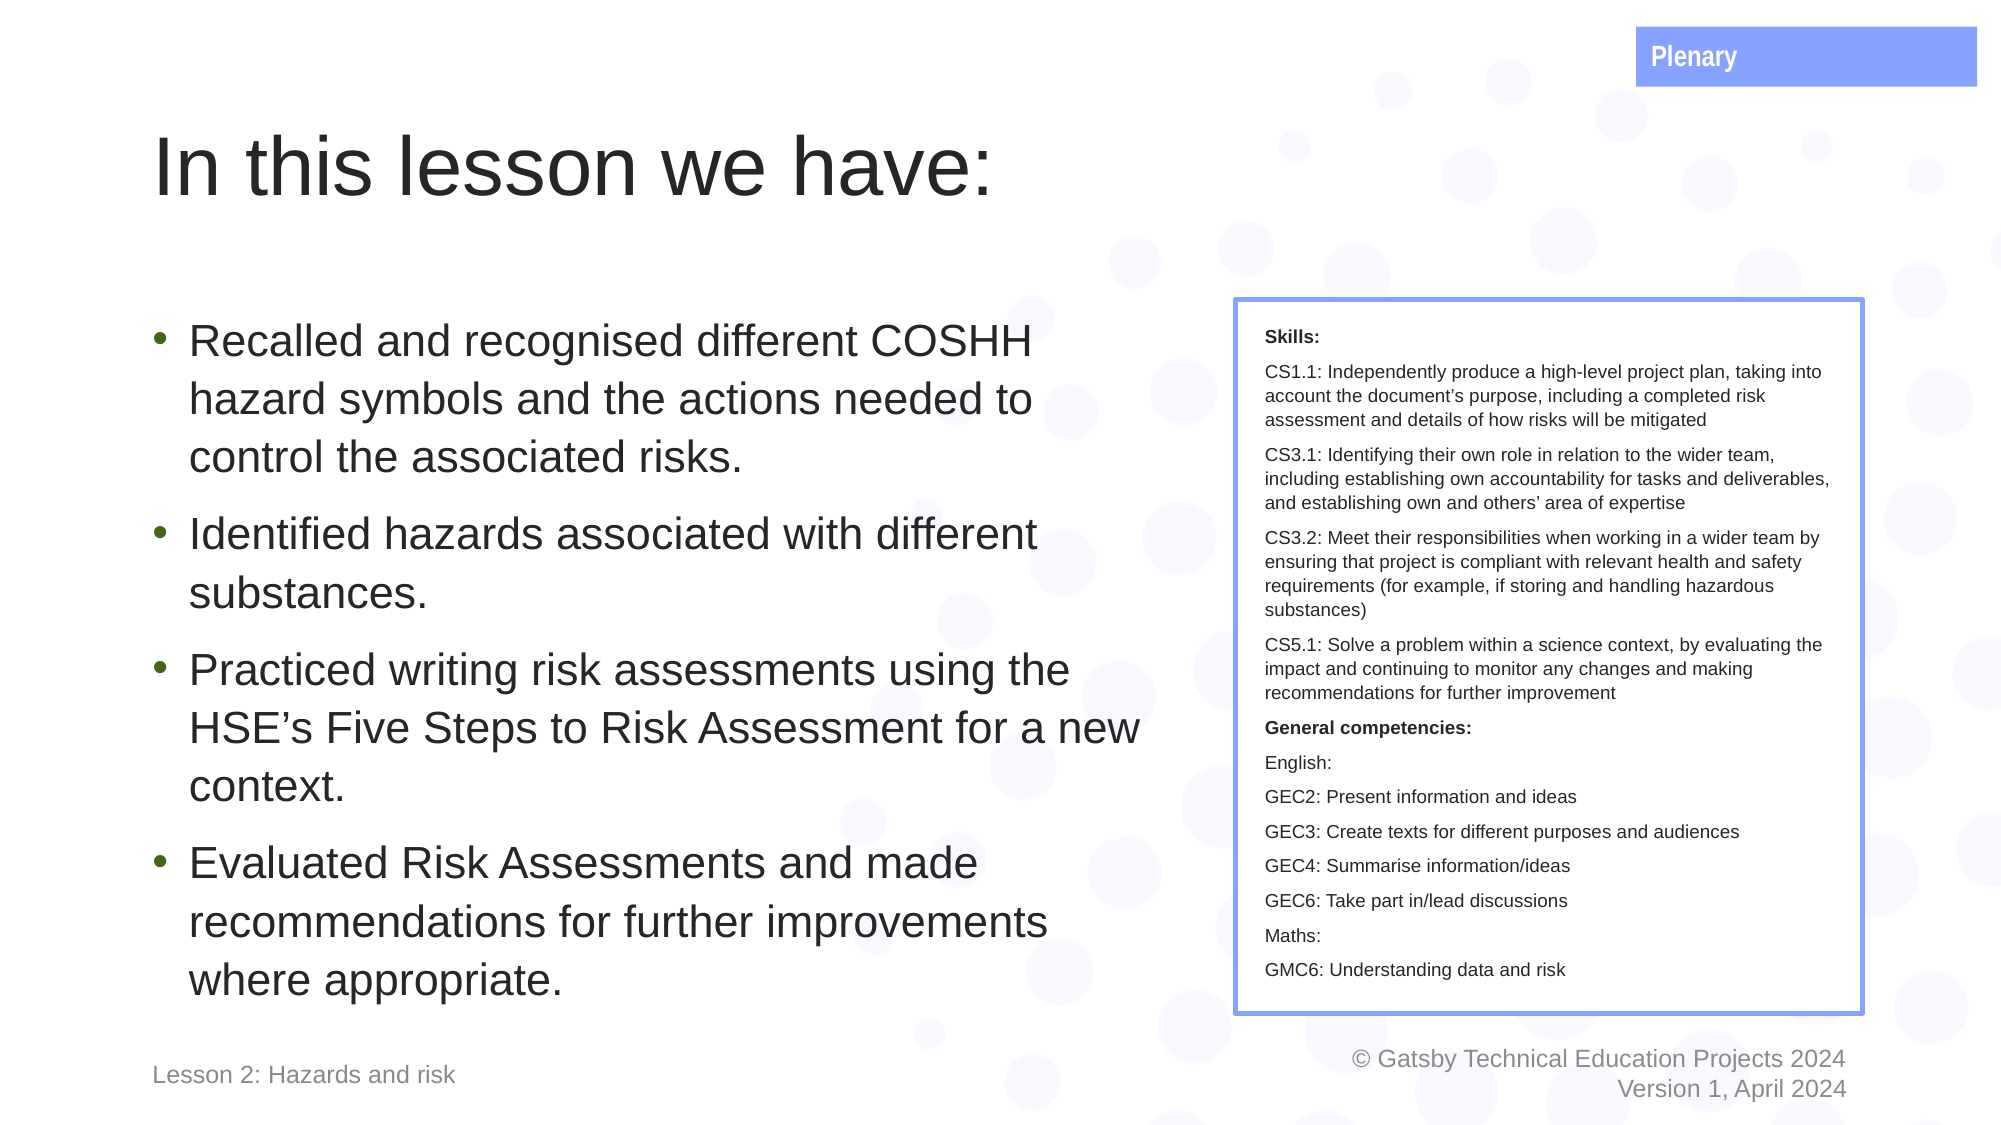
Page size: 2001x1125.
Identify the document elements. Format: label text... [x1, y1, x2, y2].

list Plenary [1636, 26, 1978, 87]
list Recalled and recognised different COSHH hazard symbols and the actions needed to control the associated risks. Identified hazards associated with different substances. Practiced writing risk assessments using the HSE’s Five Steps to Risk Assessment for a new context. Evaluated Risk Assessments and made recommendations for further improvements where appropriate. [137, 299, 1188, 1014]
list Skills: CS1.1: Independently produce a high-level project plan, taking into account the document’s purpose, including a completed risk assessment and details of how risks will be mitigated CS3.1: Identifying their own role in relation to the wider team, including establishing own accountability for tasks and deliverables, and establishing own and others’ area of expertise CS3.2: Meet their responsibilities when working in a wider team by ensuring that project is compliant with relevant health and safety requirements (for example, if storing and handling hazardous substances) CS5.1: Solve a problem within a science context, by evaluating the impact and continuing to monitor any changes and making recommendations for further improvement General competencies: English: GEC2: Present information and ideas GEC3: Create texts for different purposes and audiences GEC4: Summarise information/ideas GEC6: Take part in/lead discussions Maths: GMC6: Understanding data and risk [1233, 297, 1865, 1016]
title In this lesson we have: [137, 59, 1863, 278]
list Lesson 2: Hazards and risk [137, 1042, 829, 1103]
